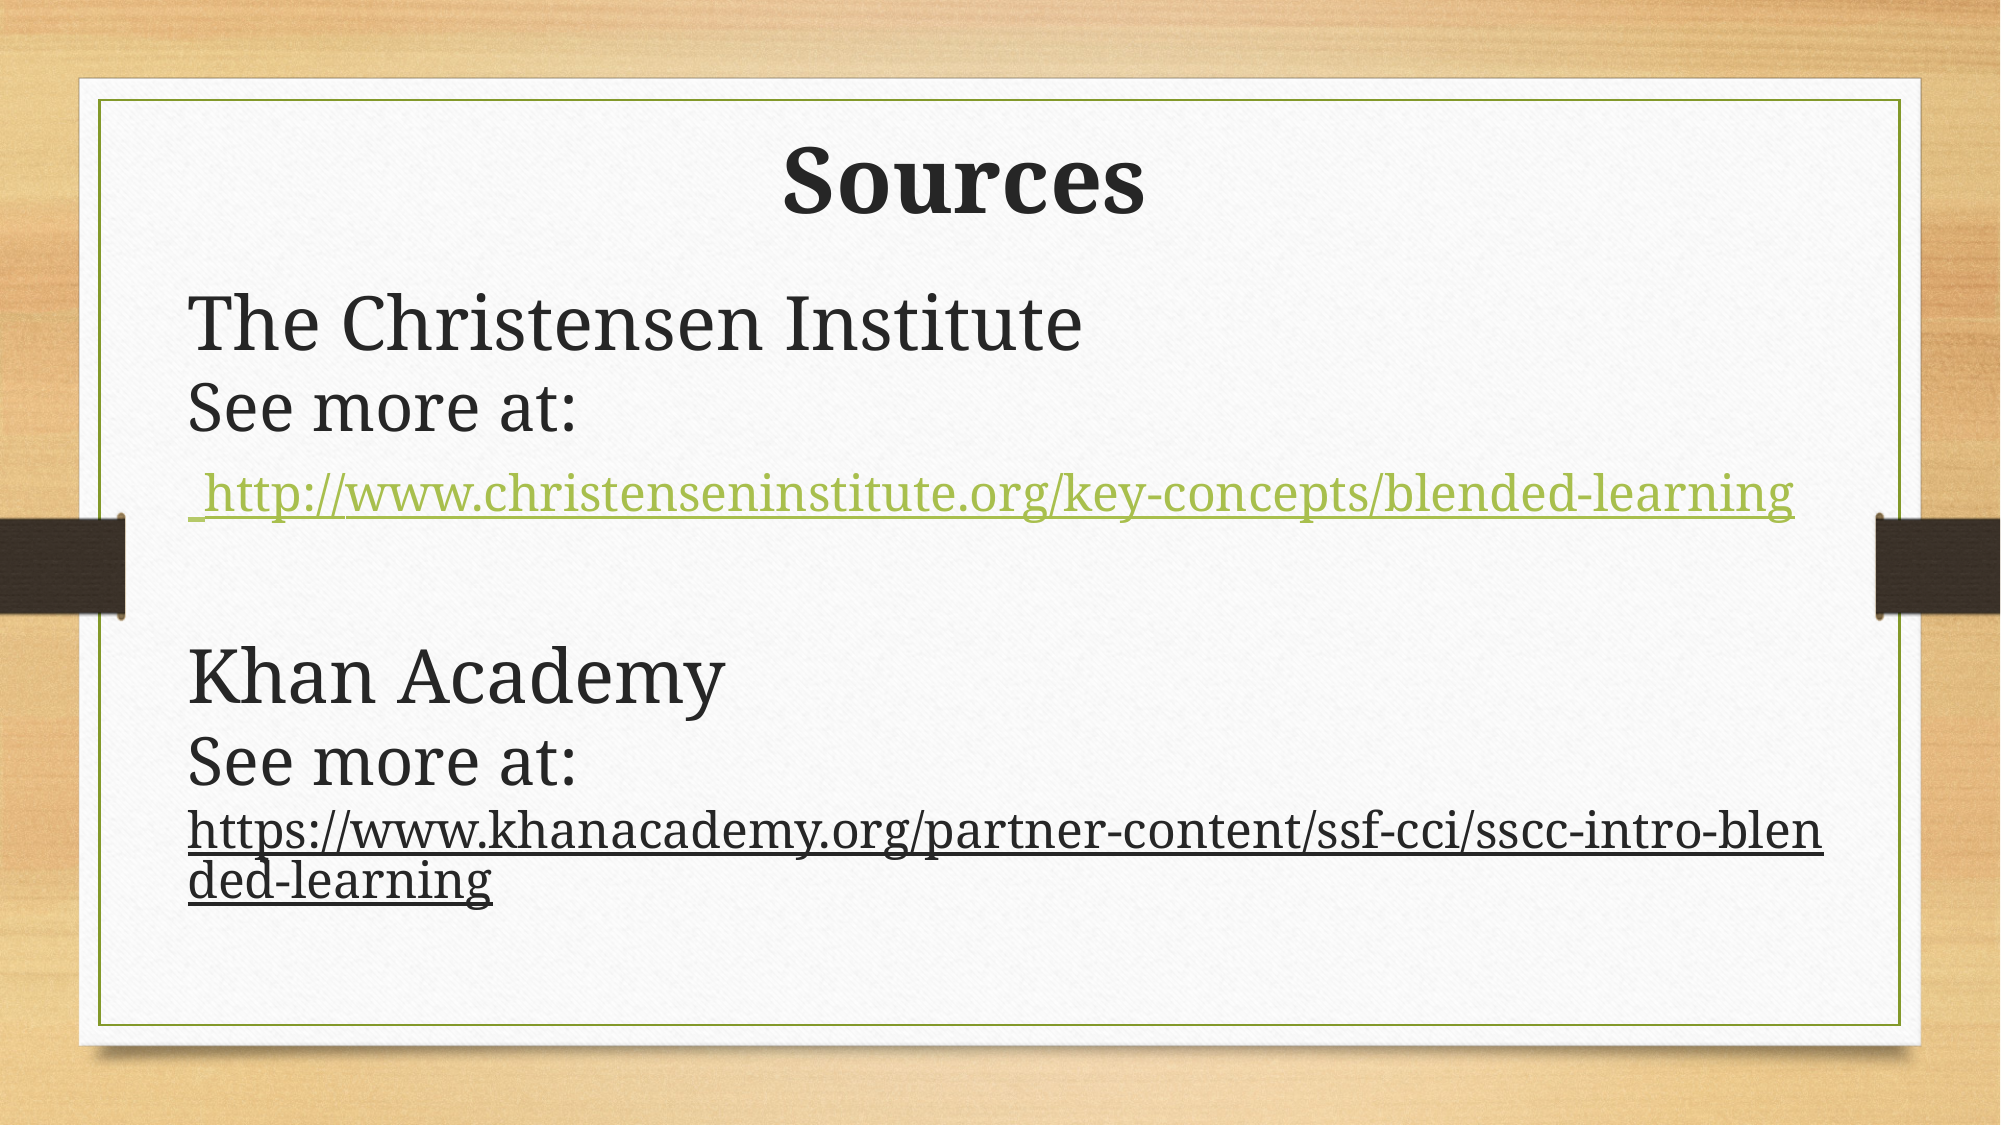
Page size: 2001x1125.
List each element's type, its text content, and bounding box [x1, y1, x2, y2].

list The Christensen Institute See more at: http://www.christenseninstitute.org/key-concepts/blended-learning Khan Academy See more at: https://www.khanacademy.org/partner-content/ssf-cci/sscc-intro-blended-learning [167, 255, 1865, 978]
picture [0, 0, 2001, 1125]
title Sources [168, 102, 1763, 255]
